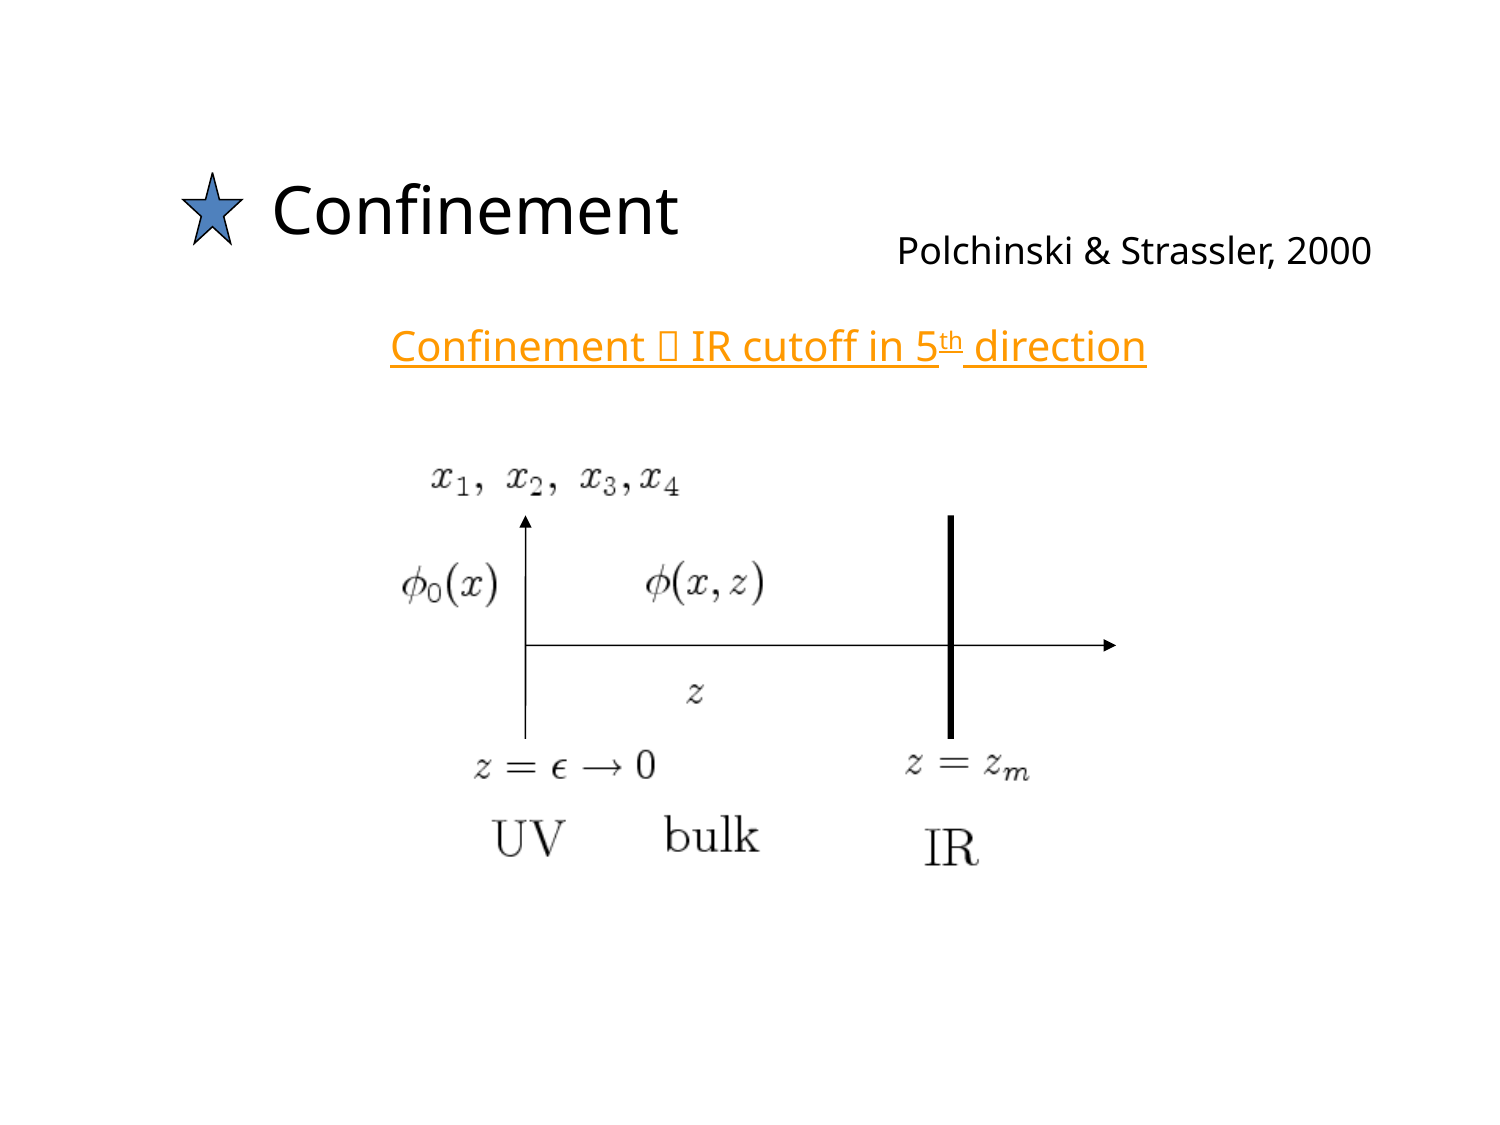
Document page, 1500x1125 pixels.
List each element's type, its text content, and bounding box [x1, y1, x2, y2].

picture [478, 798, 578, 876]
text_box [951, 639, 1117, 652]
picture [407, 444, 697, 508]
text_box Polchinski & Strassler, 2000 [881, 219, 1388, 280]
text_box Confinement  IR cutoff in 5th direction [375, 312, 1163, 378]
picture [879, 739, 1045, 797]
picture [395, 550, 503, 625]
picture [655, 656, 720, 723]
picture [454, 739, 673, 795]
picture [619, 550, 774, 620]
text_box [183, 172, 242, 244]
text_box [519, 515, 532, 645]
picture [655, 798, 769, 872]
picture [903, 810, 987, 888]
text_box Confinement [256, 160, 696, 256]
